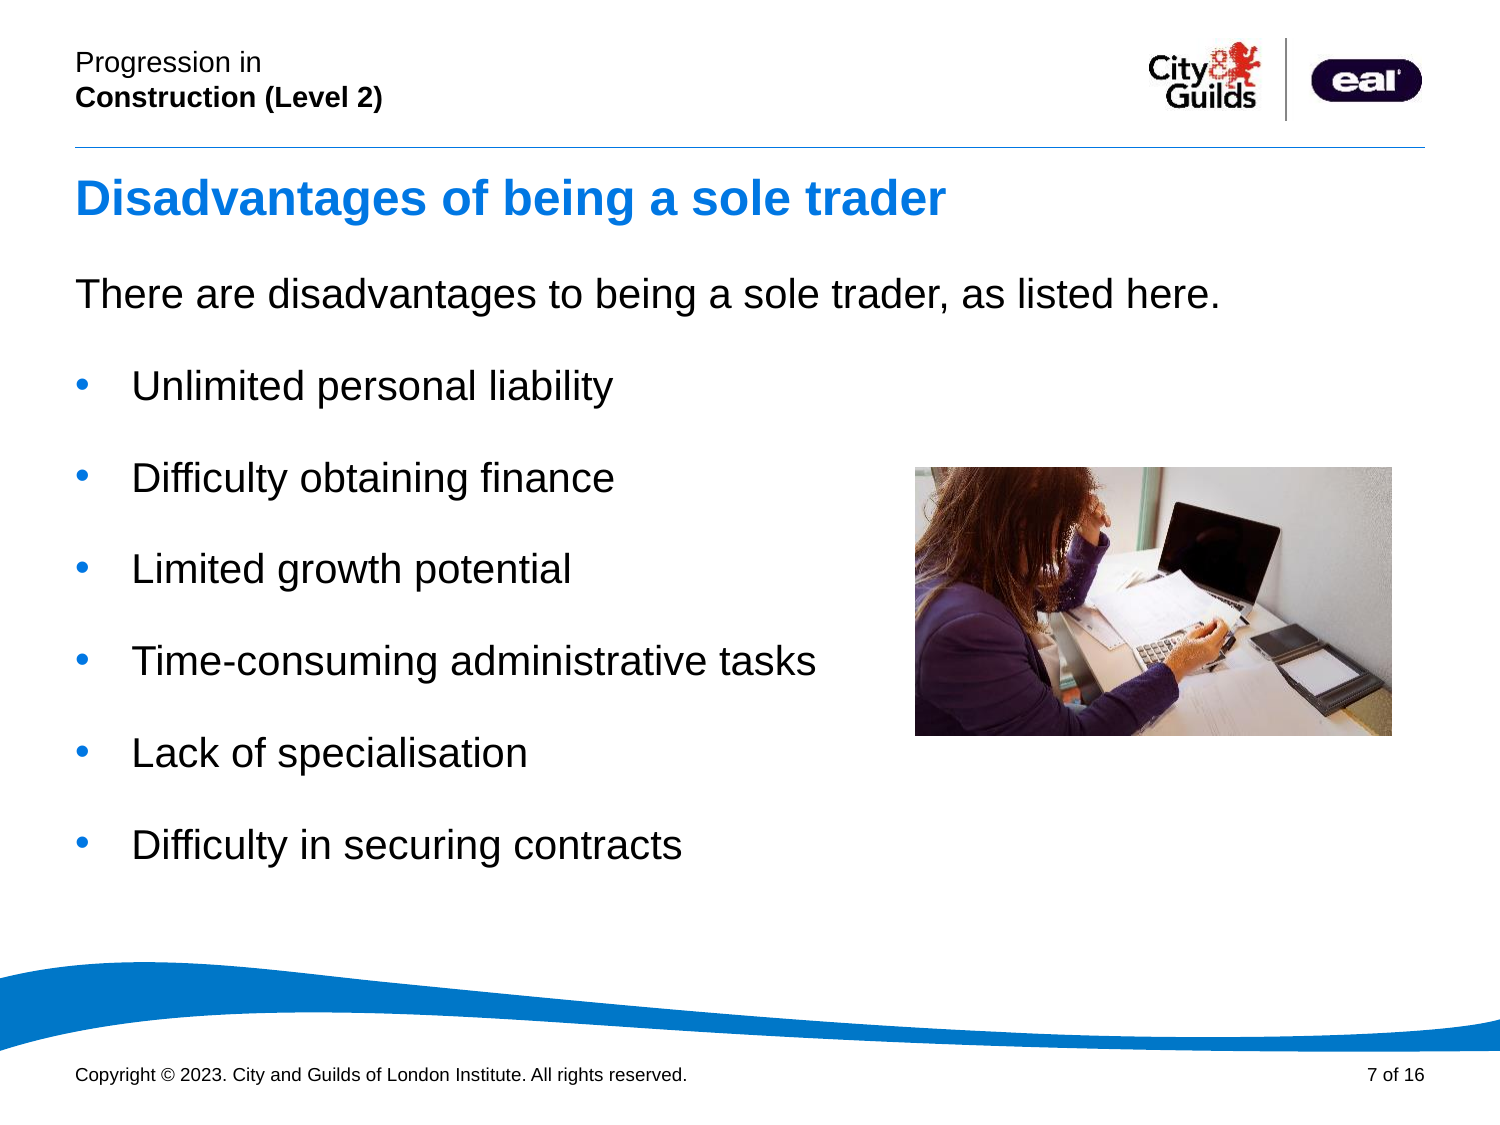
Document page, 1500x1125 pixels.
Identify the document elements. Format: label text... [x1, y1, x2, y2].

title Disadvantages of being a sole trader [74, 165, 1426, 229]
picture [915, 467, 1393, 737]
list There are disadvantages to being a sole trader, as listed here. Unlimited personal liability Difficulty obtaining finance Limited growth potential Time-consuming administrative tasks Lack of specialisation Difficulty in securing contracts [74, 266, 1426, 889]
picture [1149, 38, 1422, 121]
